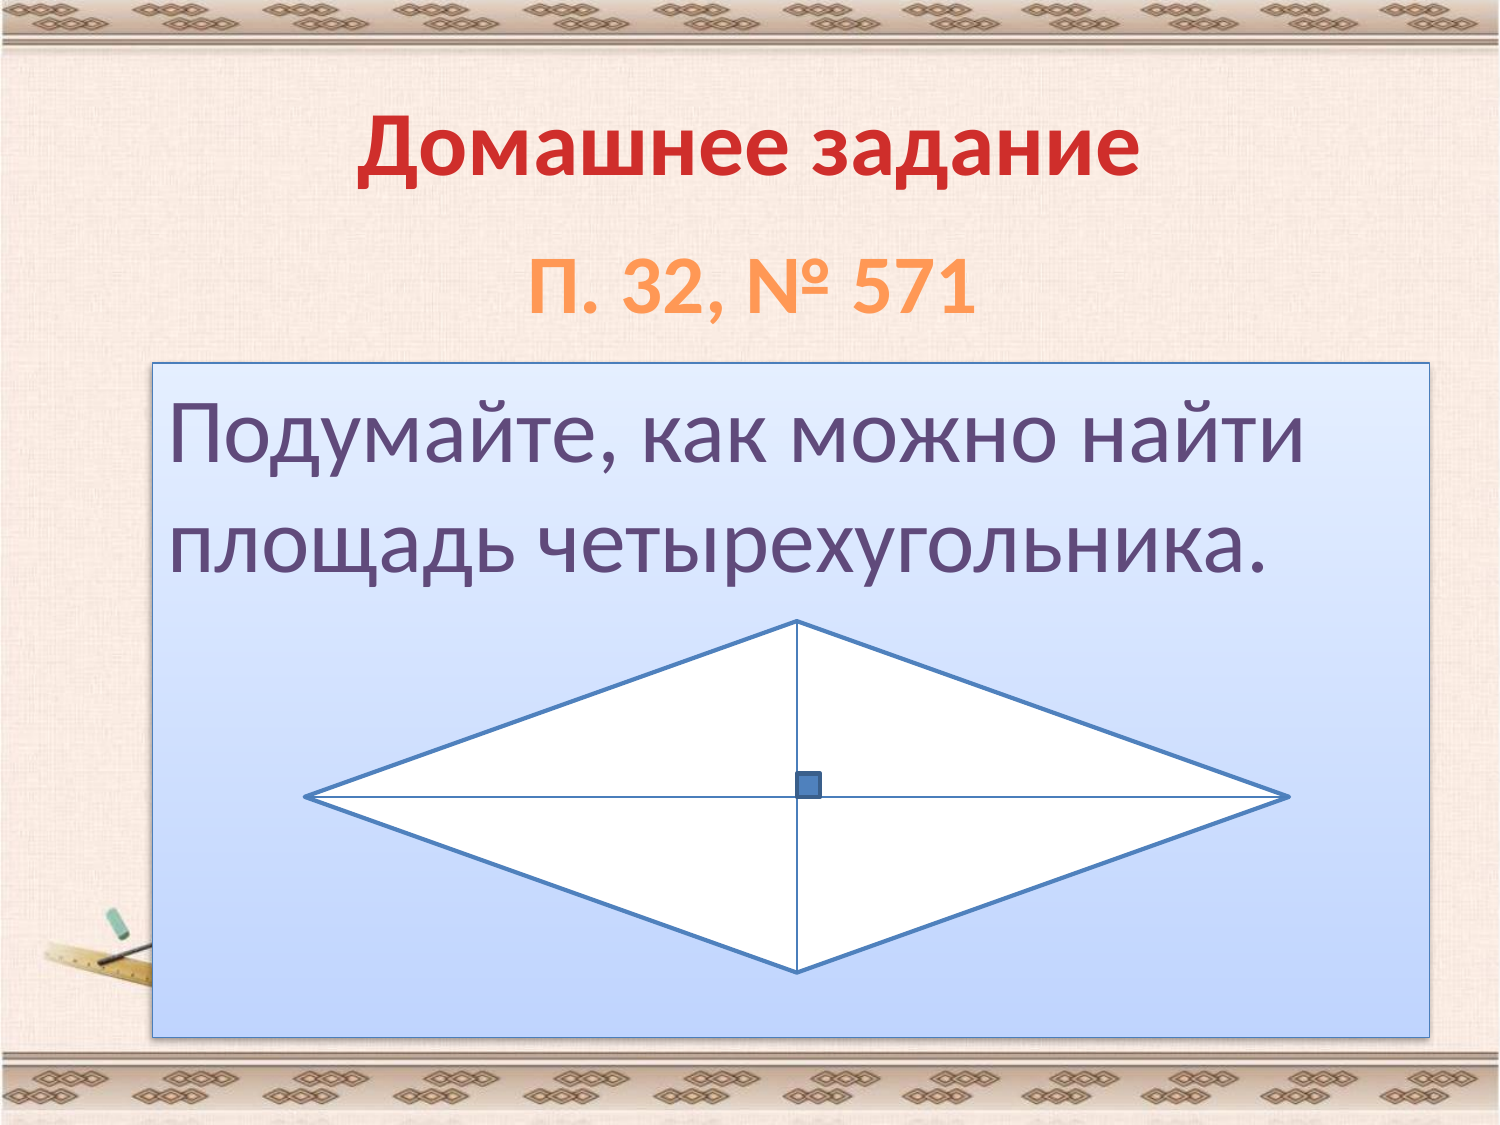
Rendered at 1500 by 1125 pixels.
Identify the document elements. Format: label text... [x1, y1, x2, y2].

text_box [795, 771, 822, 794]
text_box [324, 806, 1270, 975]
picture [0, 0, 1500, 1125]
text_box [302, 619, 1292, 800]
text_box П. 32, № 571 [70, 222, 1436, 338]
title Домашнее задание [75, 45, 1425, 222]
text_box Подумайте, как можно найти площадь четырехугольника. [152, 362, 1430, 1038]
